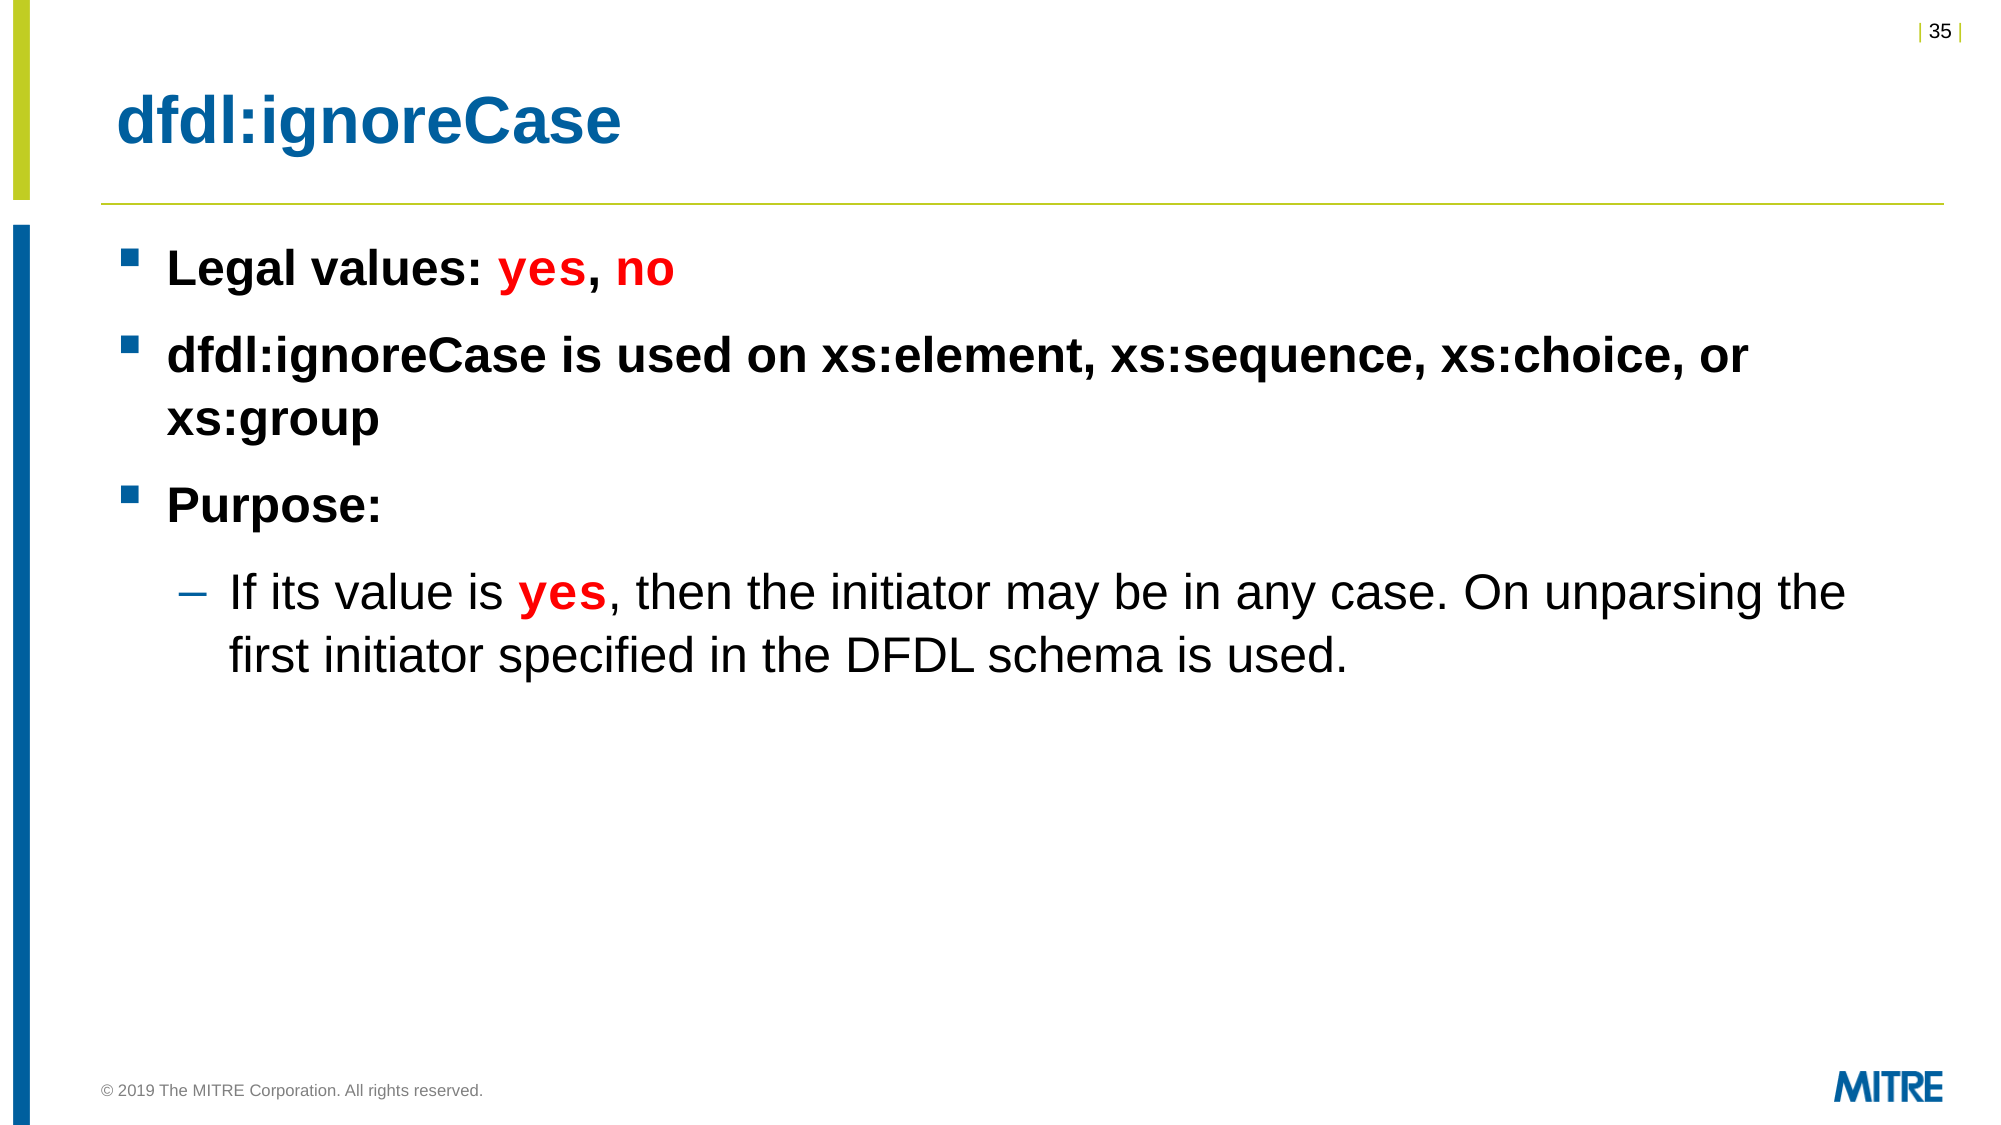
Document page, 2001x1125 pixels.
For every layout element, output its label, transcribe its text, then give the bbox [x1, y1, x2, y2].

picture [1834, 1068, 1945, 1109]
title dfdl:ignoreCase [101, 60, 1945, 184]
list Legal values: yes, no dfdl:ignoreCase is used on xs:element, xs:sequence, xs:choice, or xs:group Purpose: If its value is yes, then the initiator may be in any case. On unparsing the first initiator specified in the DFDL schema is used. [101, 224, 1945, 1012]
footer © 2019 The MITRE Corporation. All rights reserved. [101, 1069, 1338, 1110]
